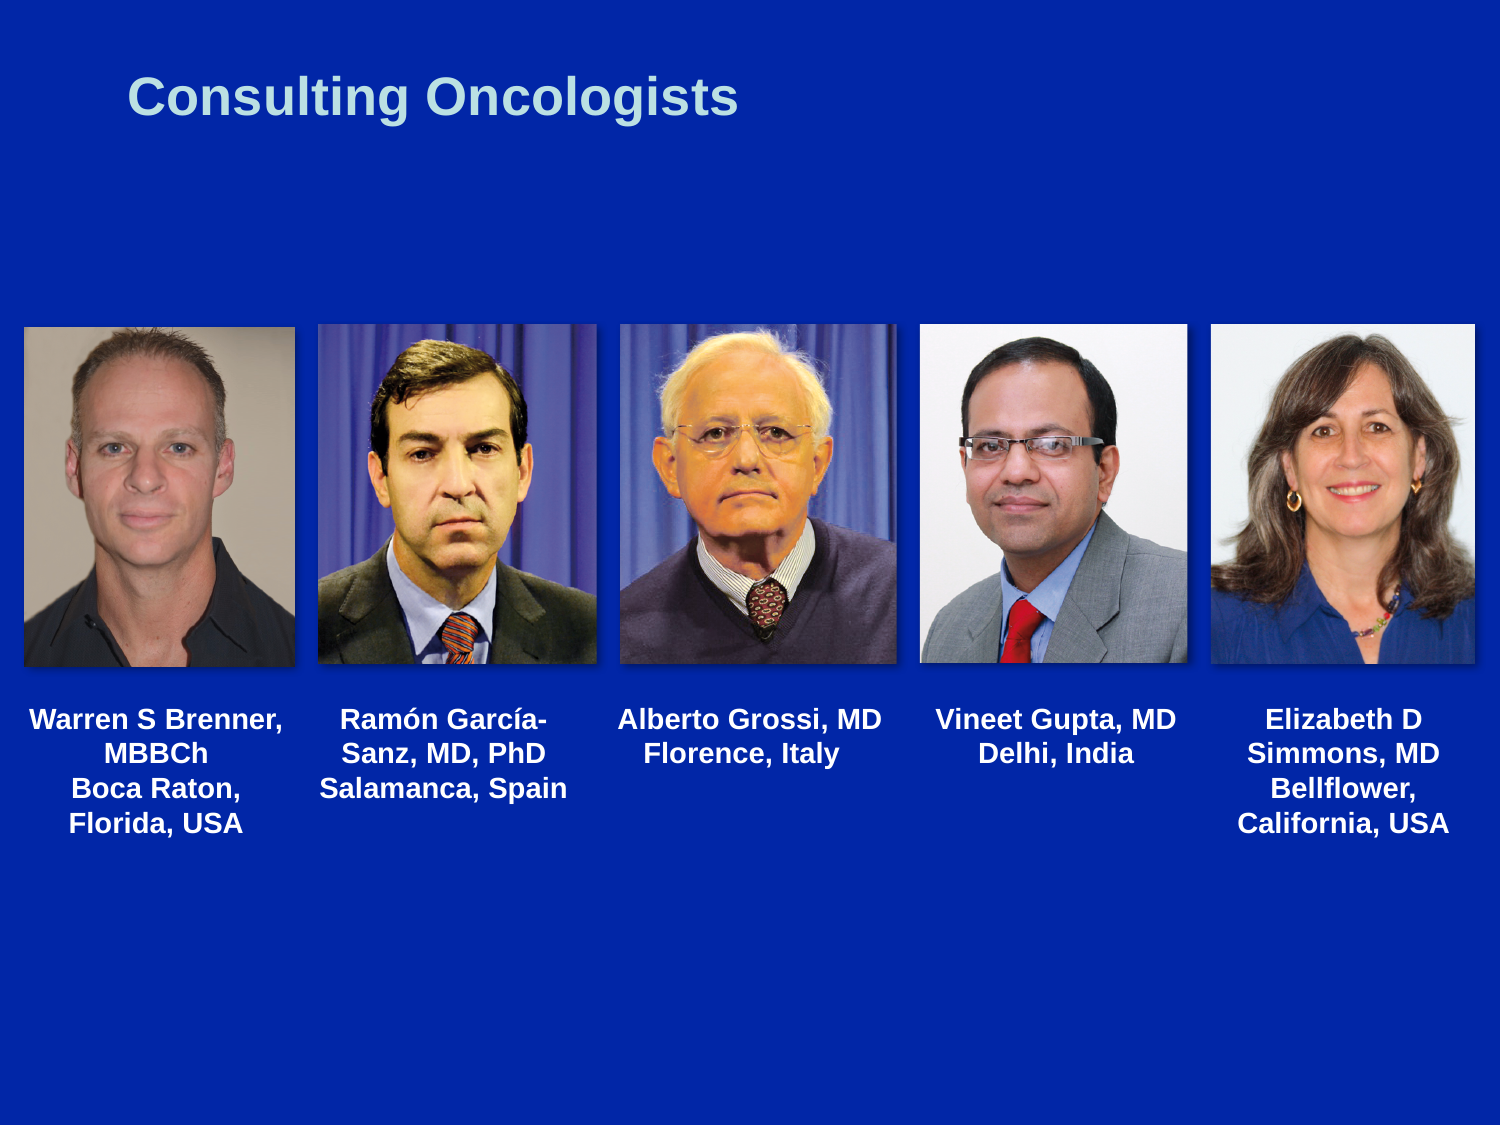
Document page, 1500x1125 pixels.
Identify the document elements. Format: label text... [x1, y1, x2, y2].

title Consulting Oncologists [112, 0, 1388, 188]
text_box Ramón García-Sanz, MD, PhD Salamanca, Spain [312, 699, 575, 805]
text_box Warren S Brenner, MBBCh Boca Raton, Florida, USA [24, 699, 288, 840]
text_box Elizabeth D Simmons, MD Bellflower, California, USA [1212, 699, 1475, 840]
picture [0, 0, 1500, 1125]
text_box Alberto Grossi, MD Florence, Italy [612, 699, 888, 770]
text_box Vineet Gupta, MD Delhi, India [924, 699, 1188, 770]
